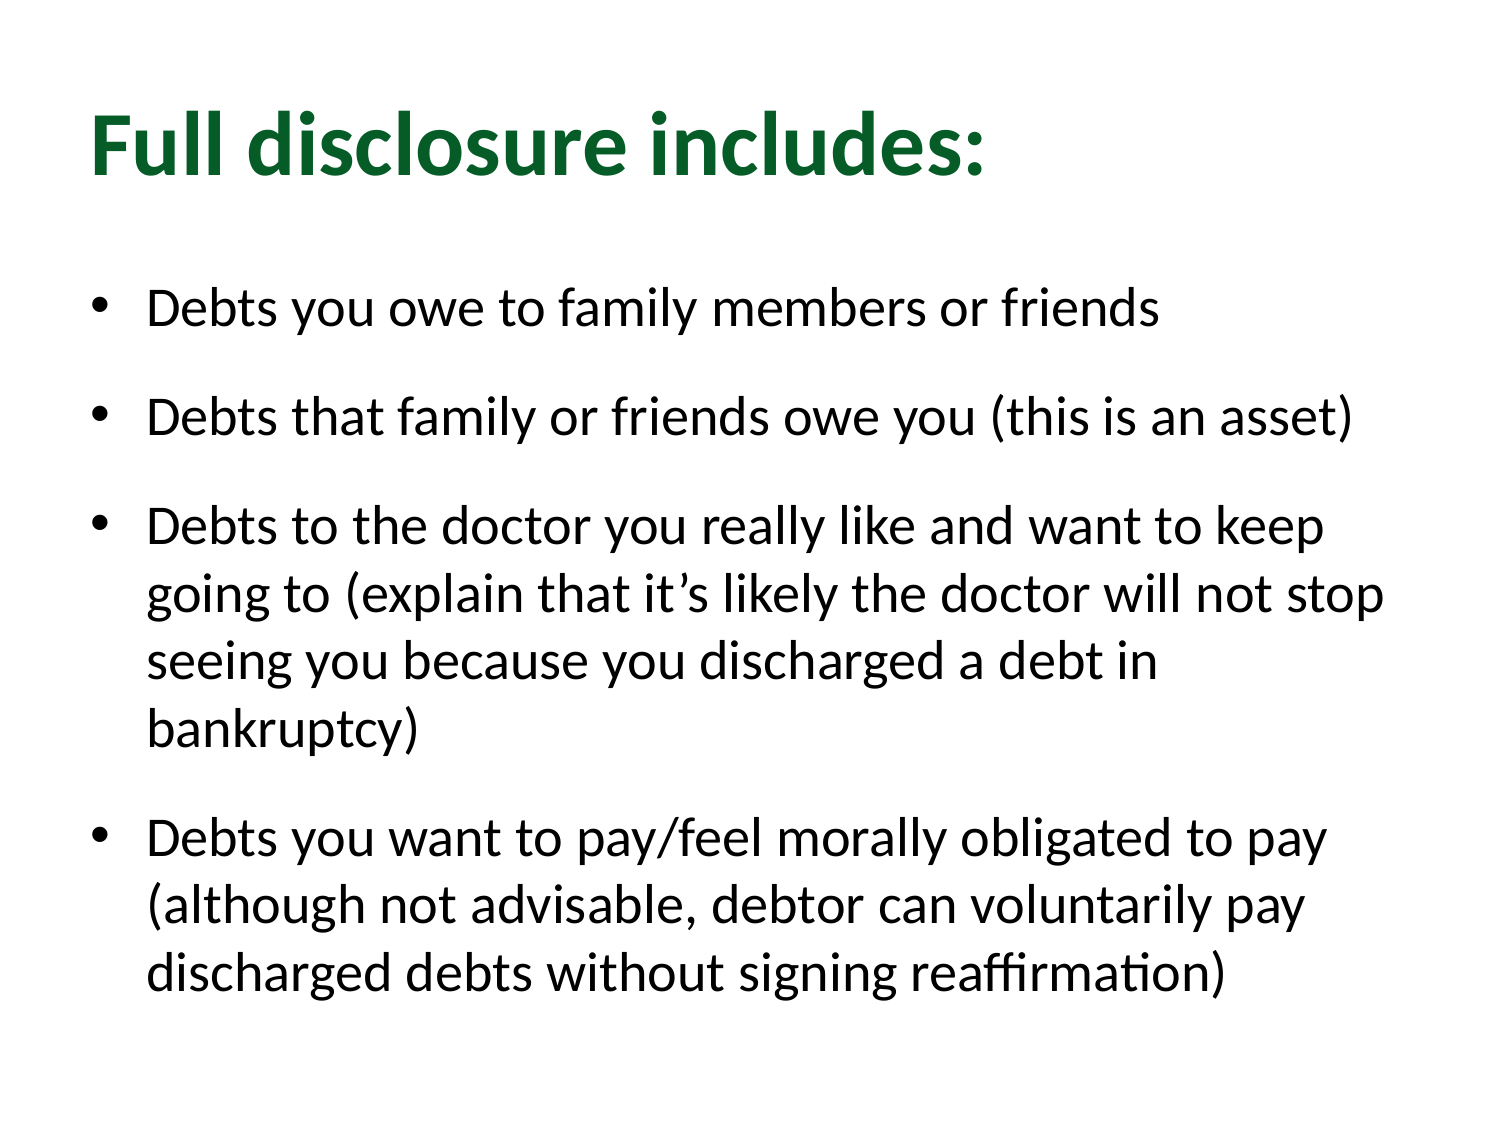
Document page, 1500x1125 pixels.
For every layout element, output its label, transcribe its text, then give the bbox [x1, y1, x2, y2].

list Debts you owe to family members or friends Debts that family or friends owe you (this is an asset) Debts to the doctor you really like and want to keep going to (explain that it’s likely the doctor will not stop seeing you because you discharged a debt in bankruptcy) Debts you want to pay/feel morally obligated to pay (although not advisable, debtor can voluntarily pay discharged debts without signing reaffirmation) [75, 262, 1425, 1050]
title Full disclosure includes: [75, 45, 1425, 233]
